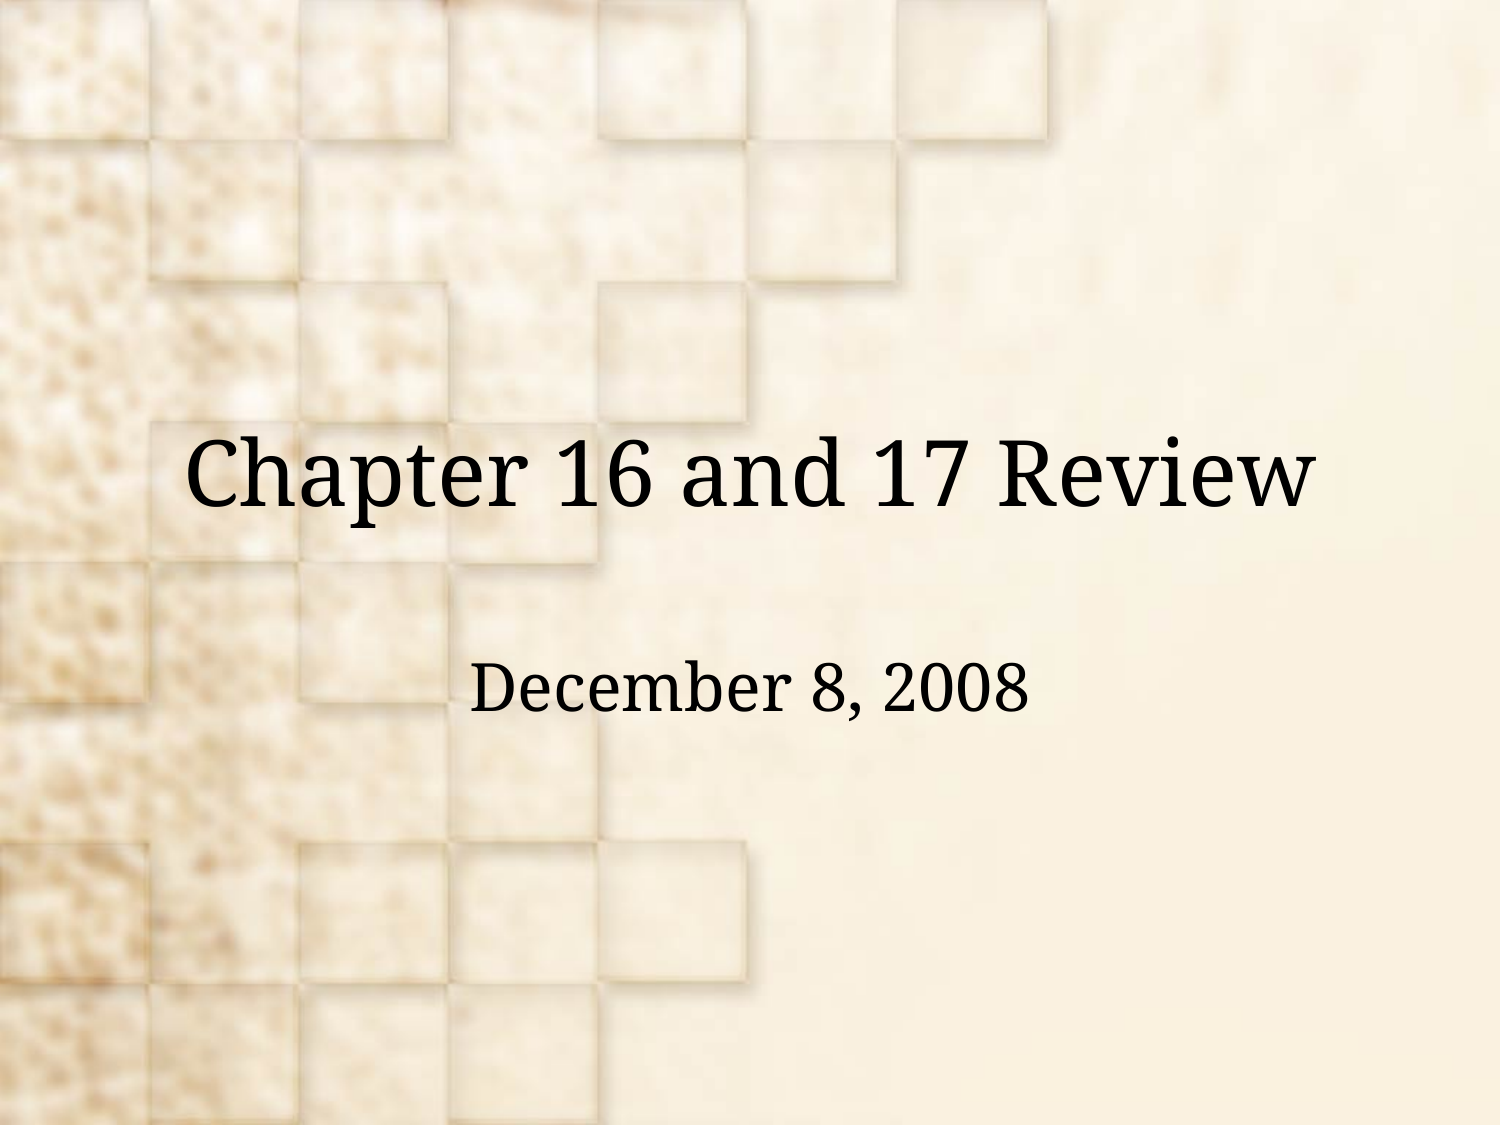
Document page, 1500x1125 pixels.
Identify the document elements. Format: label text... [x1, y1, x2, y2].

picture [0, 0, 1500, 1125]
subtitle December 8, 2008 [224, 637, 1276, 926]
title Chapter 16 and 17 Review [112, 349, 1388, 591]
